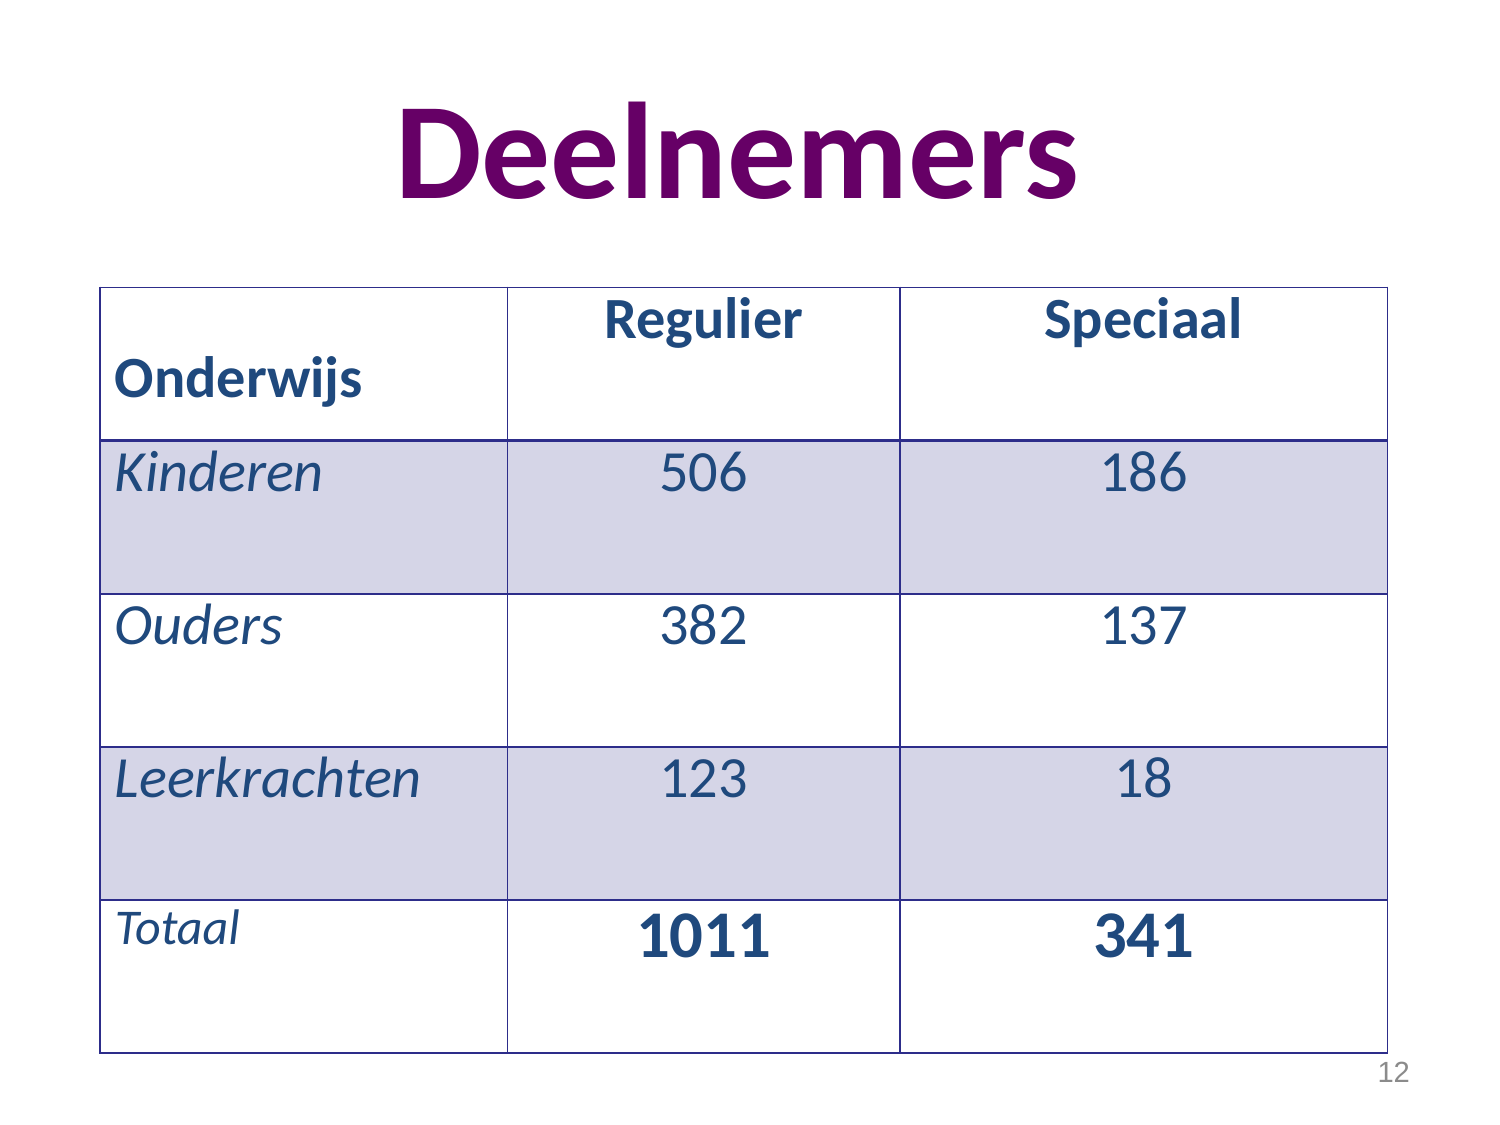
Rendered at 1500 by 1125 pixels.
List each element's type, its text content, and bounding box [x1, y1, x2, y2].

table_header Onderwijs [101, 288, 507, 439]
table_cell 18 [901, 748, 1387, 899]
table_cell Kinderen [101, 442, 507, 593]
table_cell 1011 [508, 901, 899, 1052]
table_cell 382 [508, 595, 899, 746]
table_cell 506 [508, 442, 899, 593]
table_cell Totaal [101, 901, 507, 1052]
table_cell 137 [901, 595, 1387, 746]
table_cell 341 [901, 901, 1387, 1052]
table_header Speciaal [901, 288, 1387, 439]
title Deelnemers [99, 50, 1375, 238]
table_cell Ouders [101, 595, 507, 746]
slide_number 12 [1074, 1042, 1425, 1103]
table_header Regulier [508, 288, 899, 439]
table_cell 123 [508, 748, 899, 899]
table_cell 186 [901, 442, 1387, 593]
table_cell Leerkrachten [101, 748, 507, 899]
